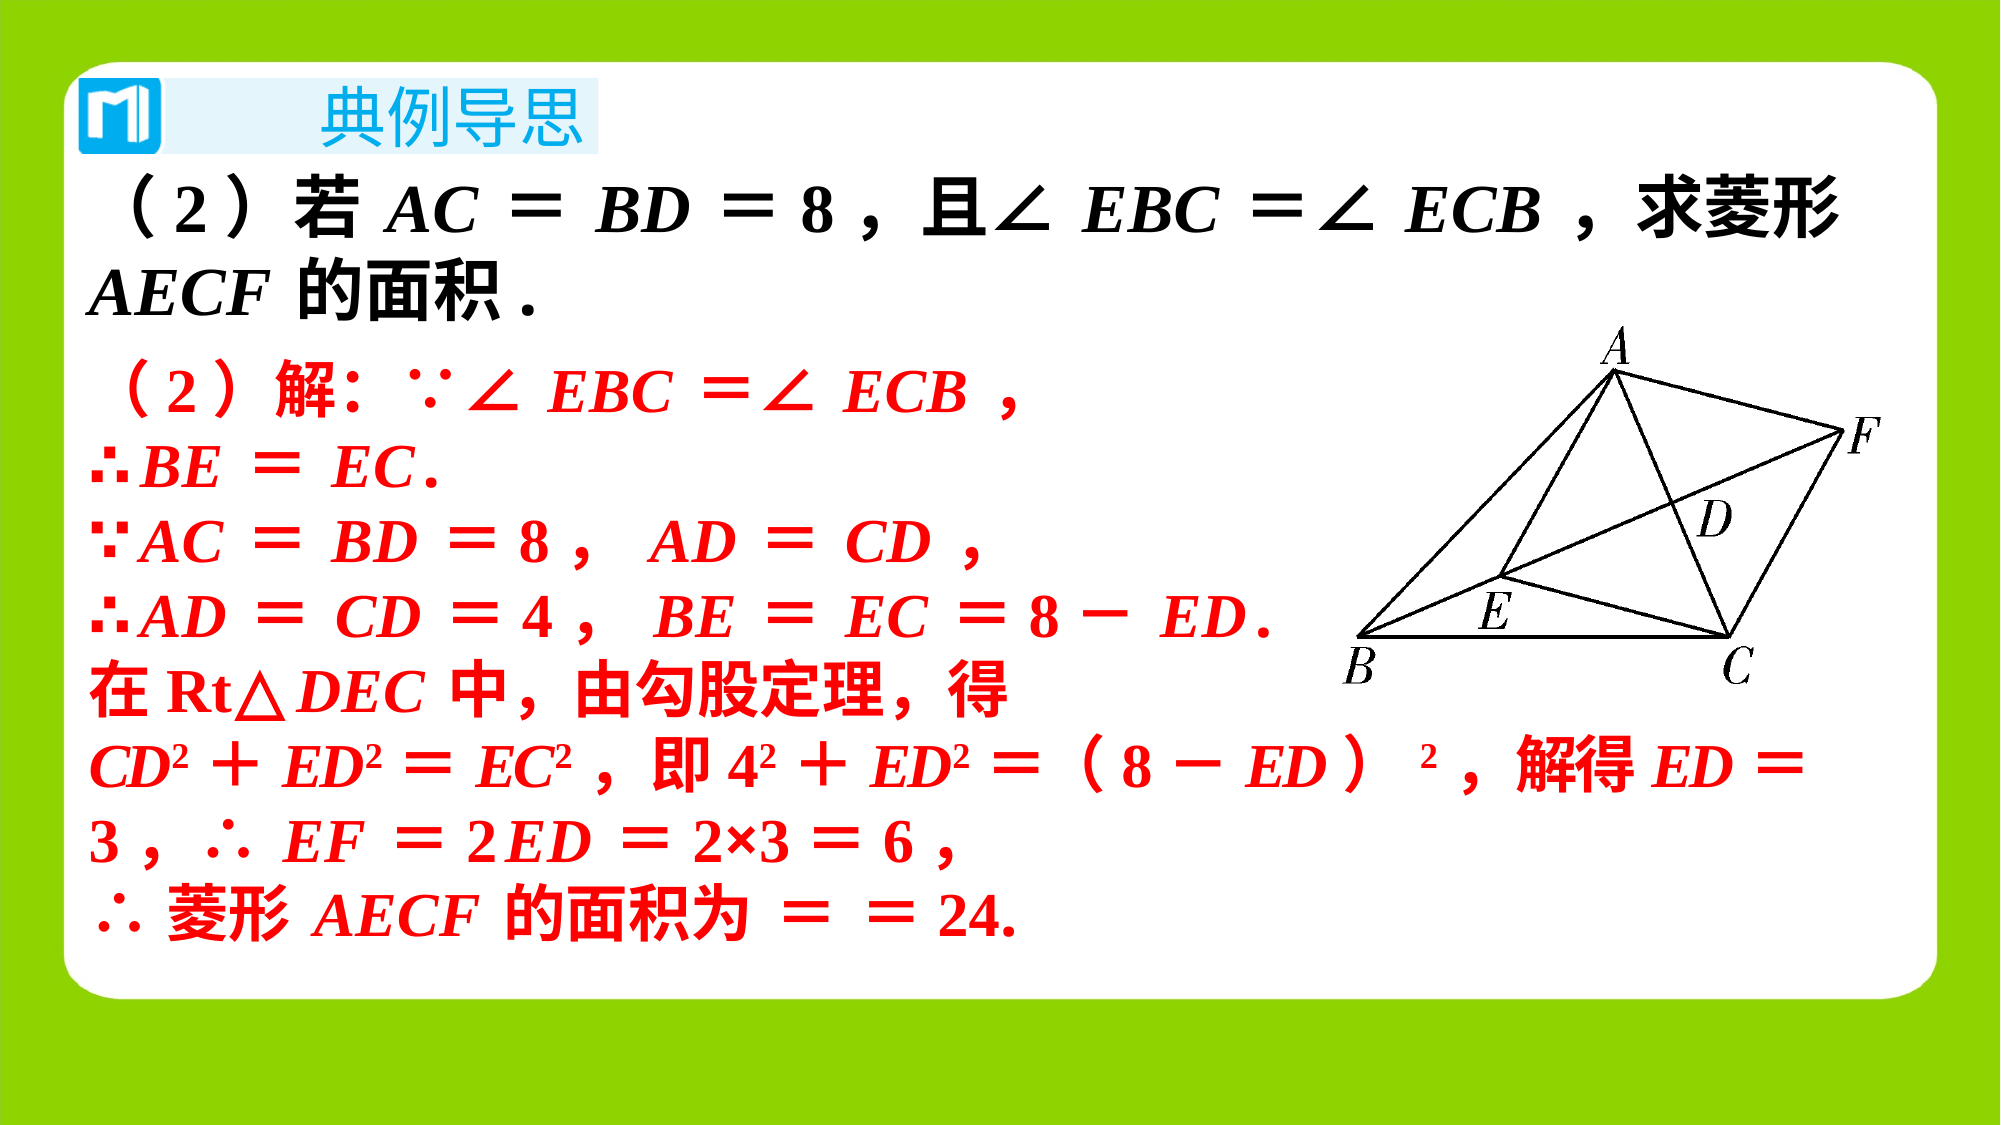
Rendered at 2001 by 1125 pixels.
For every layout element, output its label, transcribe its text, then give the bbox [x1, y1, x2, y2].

picture [0, 0, 2001, 1125]
text_box （2）若AC＝BD＝8，且∠EBC＝∠ECB，求菱形AECF的面积. [88, 164, 1912, 346]
